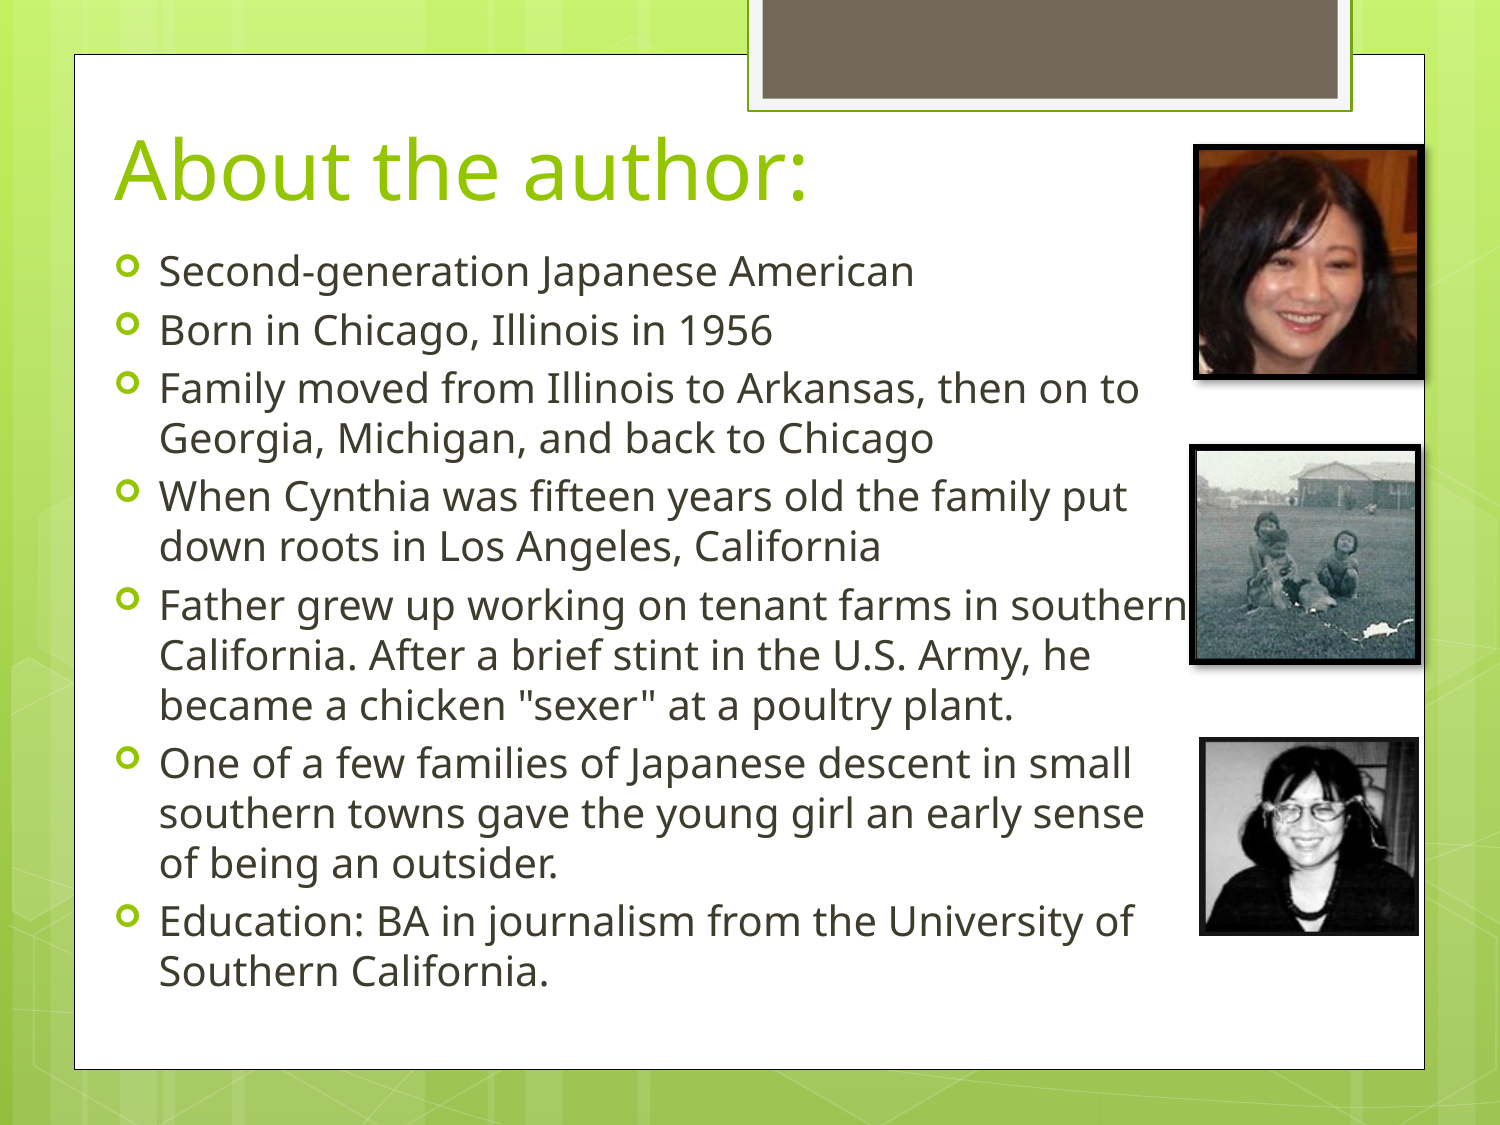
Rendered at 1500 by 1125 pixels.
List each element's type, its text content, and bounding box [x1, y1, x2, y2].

title About the author: [99, 99, 1253, 225]
list Second-generation Japanese American Born in Chicago, Illinois in 1956 Family moved from Illinois to Arkansas, then on to Georgia, Michigan, and back to Chicago When Cynthia was fifteen years old the family put down roots in Los Angeles, California Father grew up working on tenant farms in southern California. After a brief stint in the U.S. Army, he became a chicken "sexer" at a poultry plant. One of a few families of Japanese descent in small southern towns gave the young girl an early sense of being an outsider. Education: BA in journalism from the University of Southern California. [87, 237, 1204, 1125]
picture [1198, 149, 1418, 375]
picture [1198, 737, 1420, 936]
picture [1195, 449, 1416, 660]
